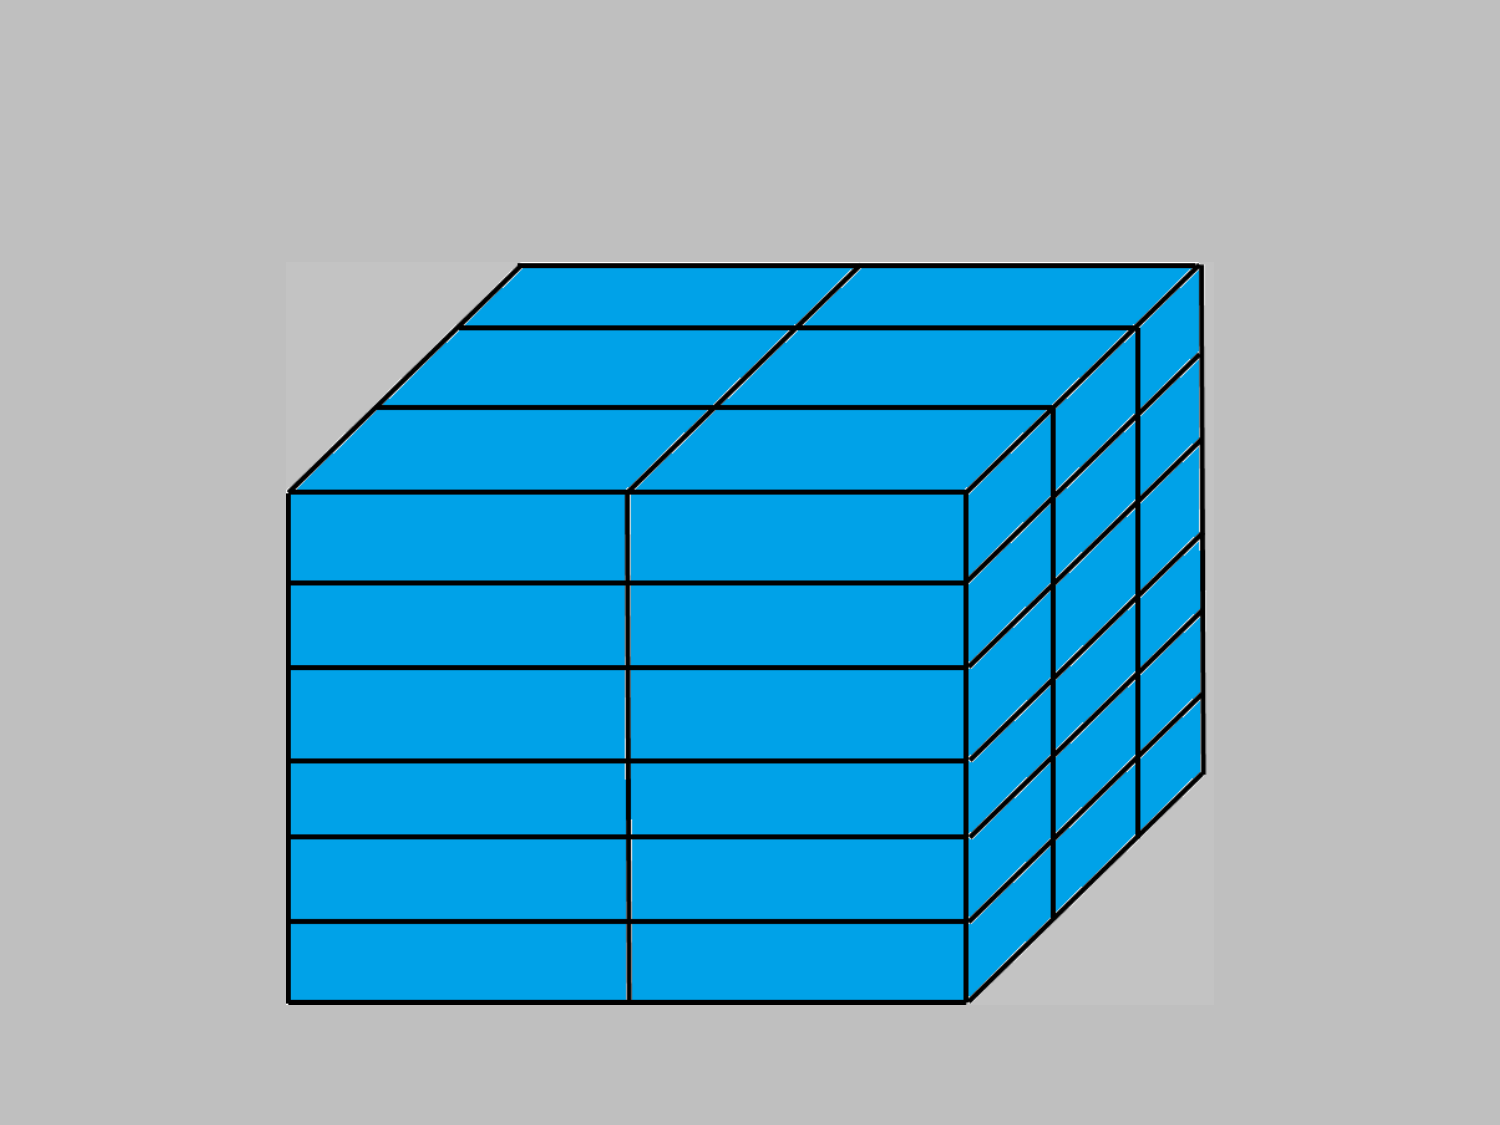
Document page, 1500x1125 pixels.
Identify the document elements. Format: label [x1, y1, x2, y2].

list [286, 262, 1214, 1006]
